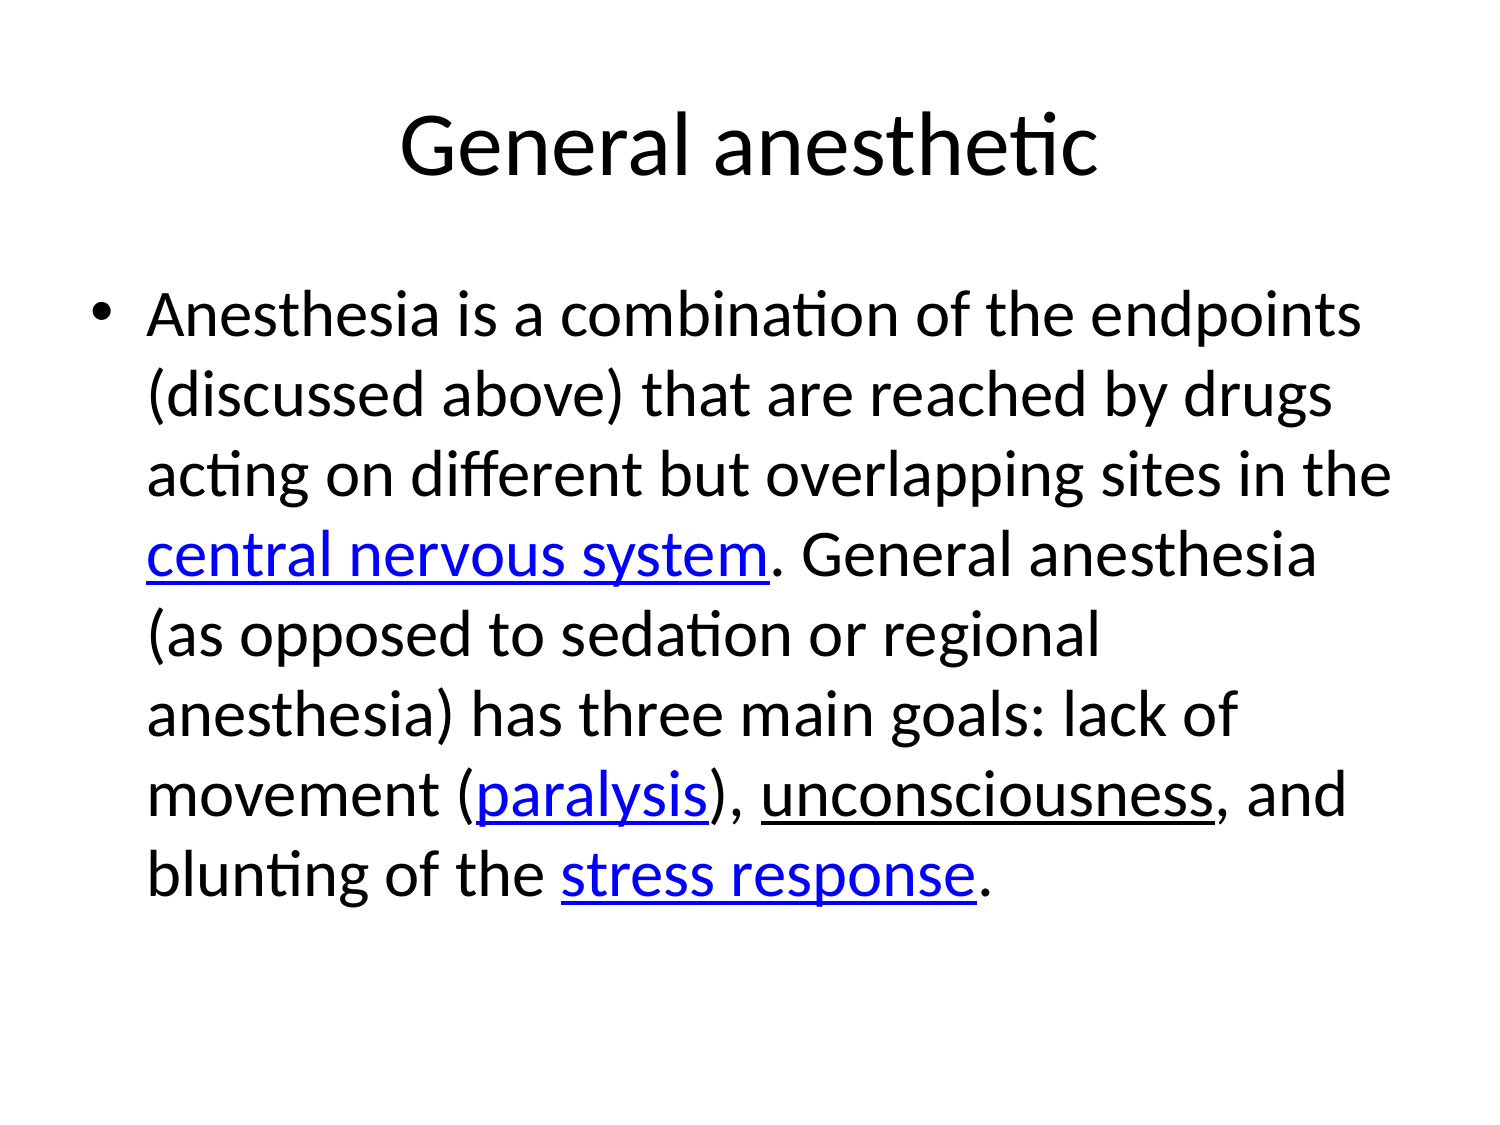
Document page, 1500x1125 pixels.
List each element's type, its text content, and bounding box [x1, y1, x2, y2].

list Anesthesia is a combination of the endpoints (discussed above) that are reached by drugs acting on different but overlapping sites in the central nervous system. General anesthesia (as opposed to sedation or regional anesthesia) has three main goals: lack of movement (paralysis), unconsciousness, and blunting of the stress response. [75, 262, 1425, 1005]
title General anesthetic [75, 45, 1425, 233]
